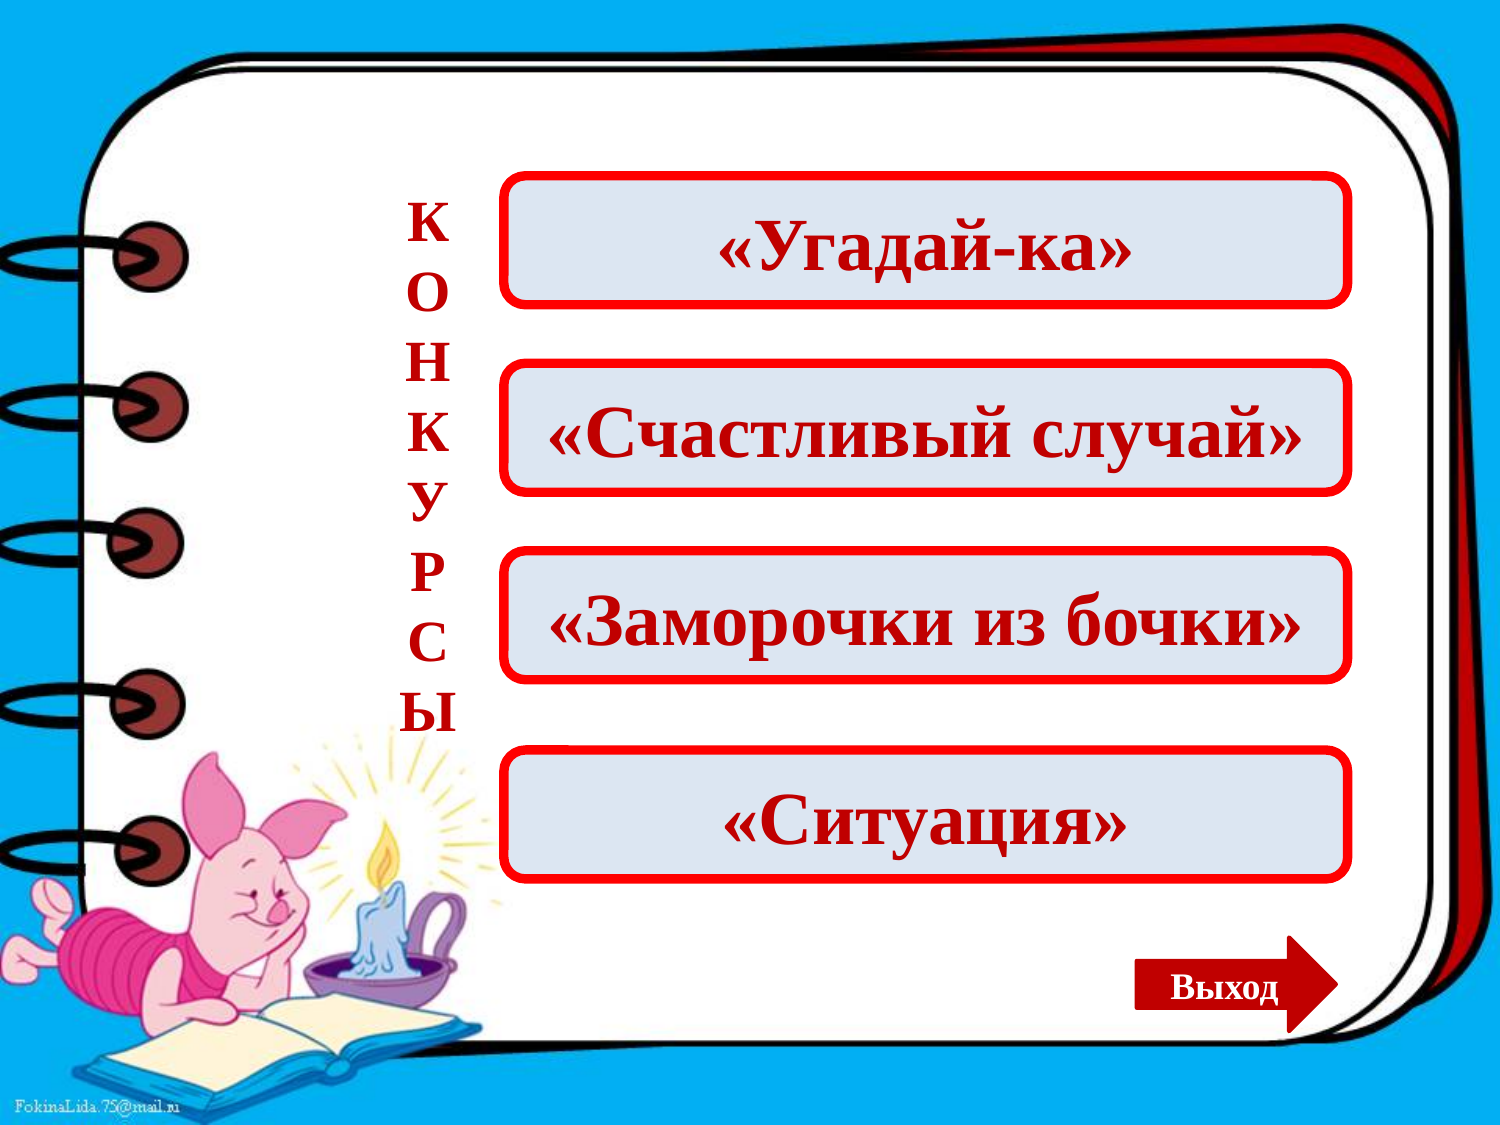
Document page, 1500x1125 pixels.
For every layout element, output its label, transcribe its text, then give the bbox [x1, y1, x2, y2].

picture [0, 23, 1492, 1125]
text_box Выход [1134, 935, 1338, 1034]
text_box [501, 173, 1350, 307]
text_box [501, 361, 1350, 495]
text_box [501, 747, 1350, 882]
text_box [501, 548, 1350, 682]
text_box КОНКУРСЫ [375, 175, 482, 751]
